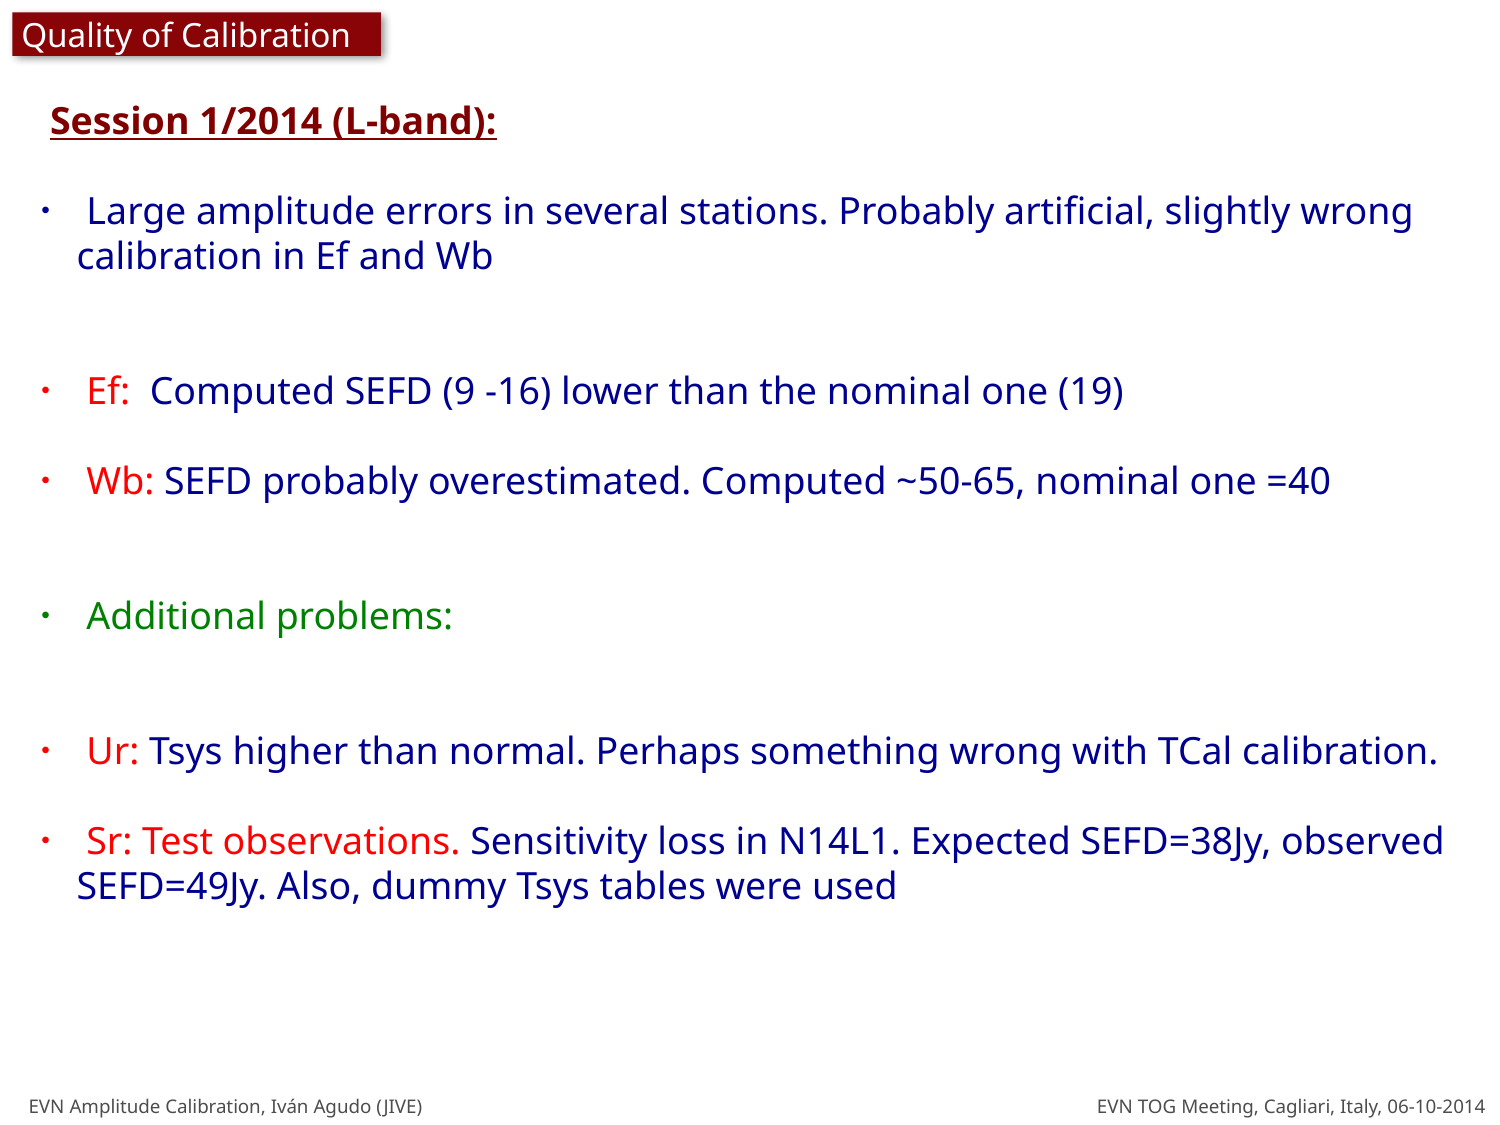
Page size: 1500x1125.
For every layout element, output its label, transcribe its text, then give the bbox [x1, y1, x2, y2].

text_box Quality of Calibration [12, 12, 381, 56]
text_box Session 1/2014 (L-band): Large amplitude errors in several stations. Probably artificial, slightly wrong calibration in Ef and Wb Ef: Computed SEFD (9 -16) lower than the nominal one (19) Wb: SEFD probably overestimated. Computed ~50-65, nominal one =40 Additional problems: Ur: Tsys higher than normal. Perhaps something wrong with TCal calibration. Sr: Test observations. Sensitivity loss in N14L1. Expected SEFD=38Jy, observed SEFD=49Jy. Also, dummy Tsys tables were used [26, 89, 1481, 915]
text_box EVN Amplitude Calibration, Iván Agudo (JIVE) EVN TOG Meeting, Cagliari, Italy, 06-10-2014 [0, 1087, 1500, 1125]
